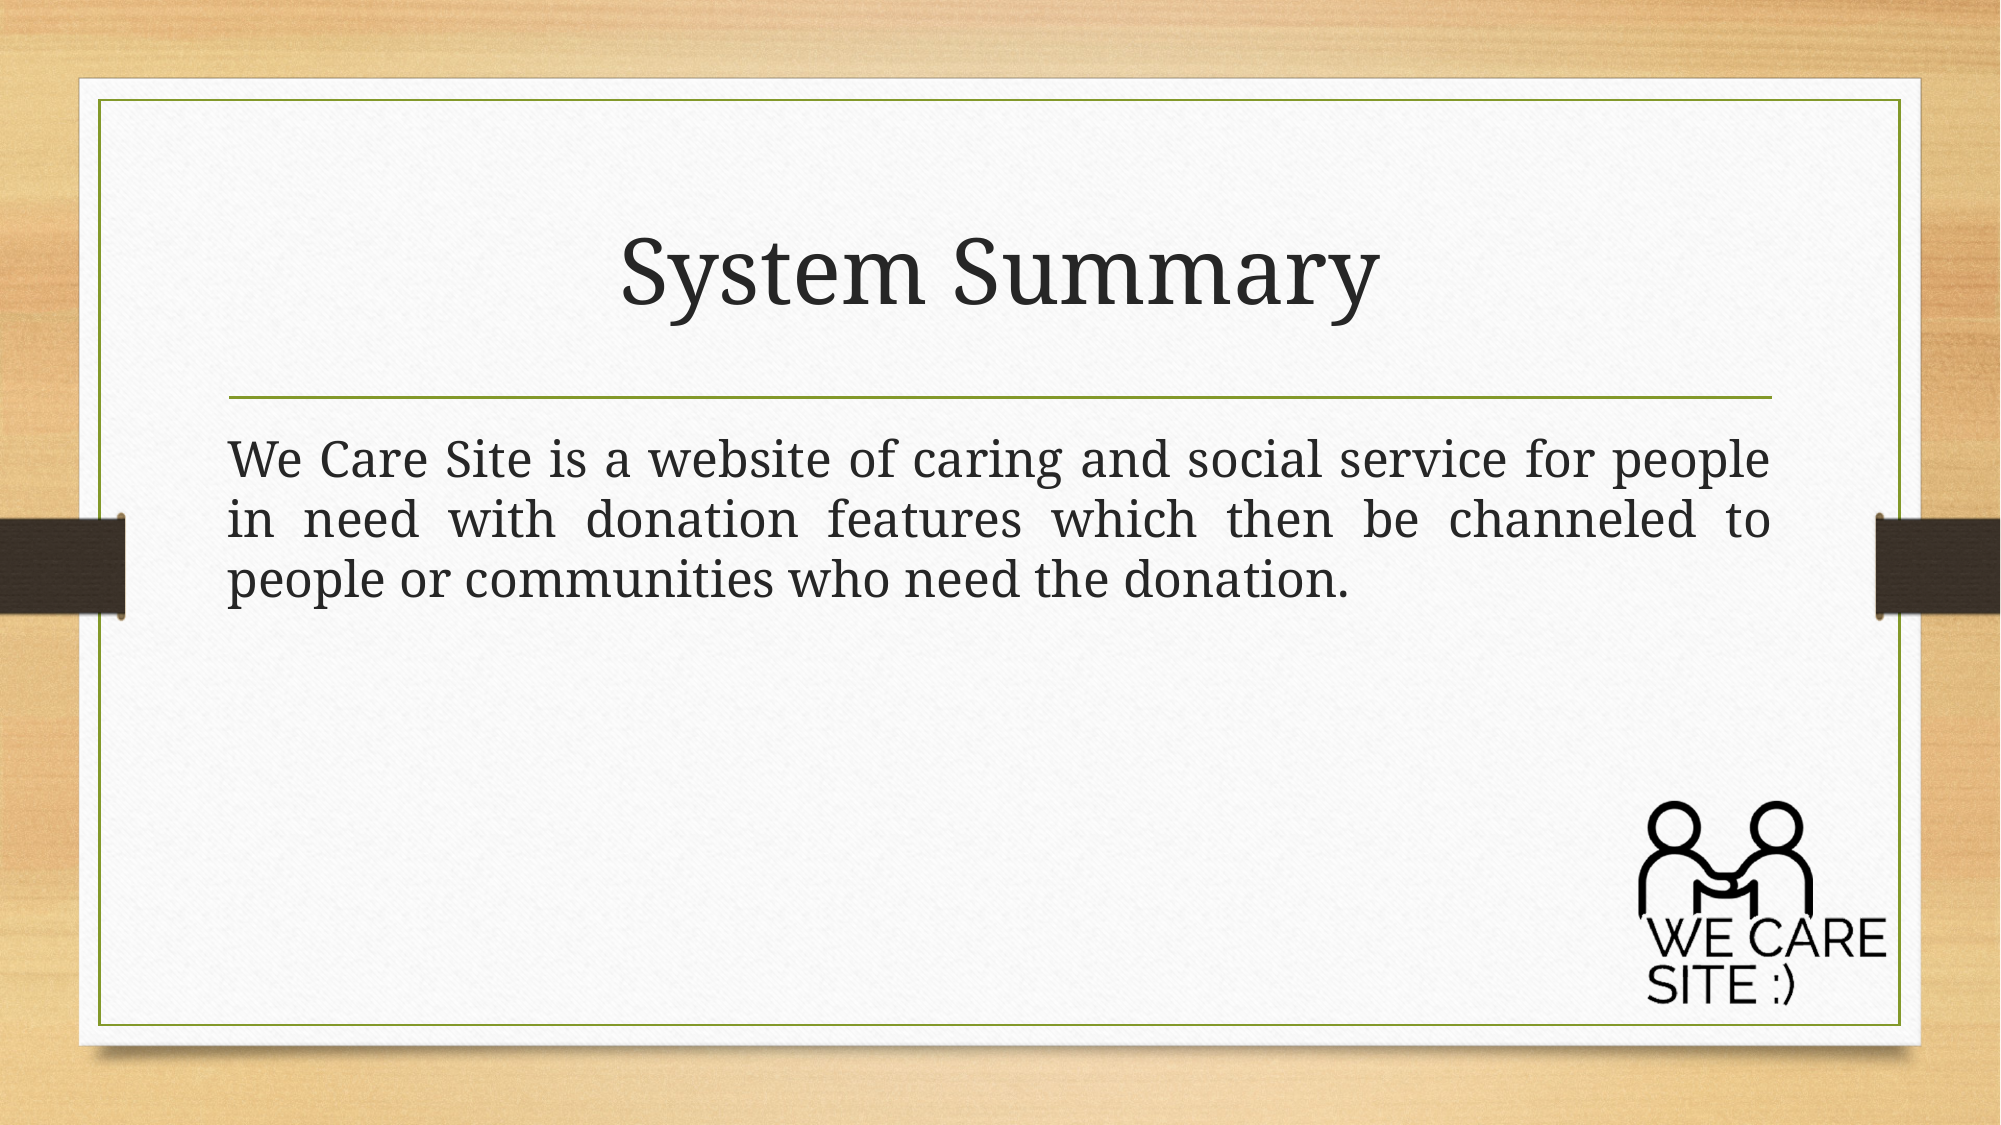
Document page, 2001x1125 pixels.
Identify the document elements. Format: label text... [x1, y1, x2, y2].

picture [0, 0, 2001, 1125]
list We Care Site is a website of caring and social service for people in need with donation features which then be channeled to people or communities who need the donation. [212, 419, 1788, 964]
title System Summary [212, 161, 1788, 375]
